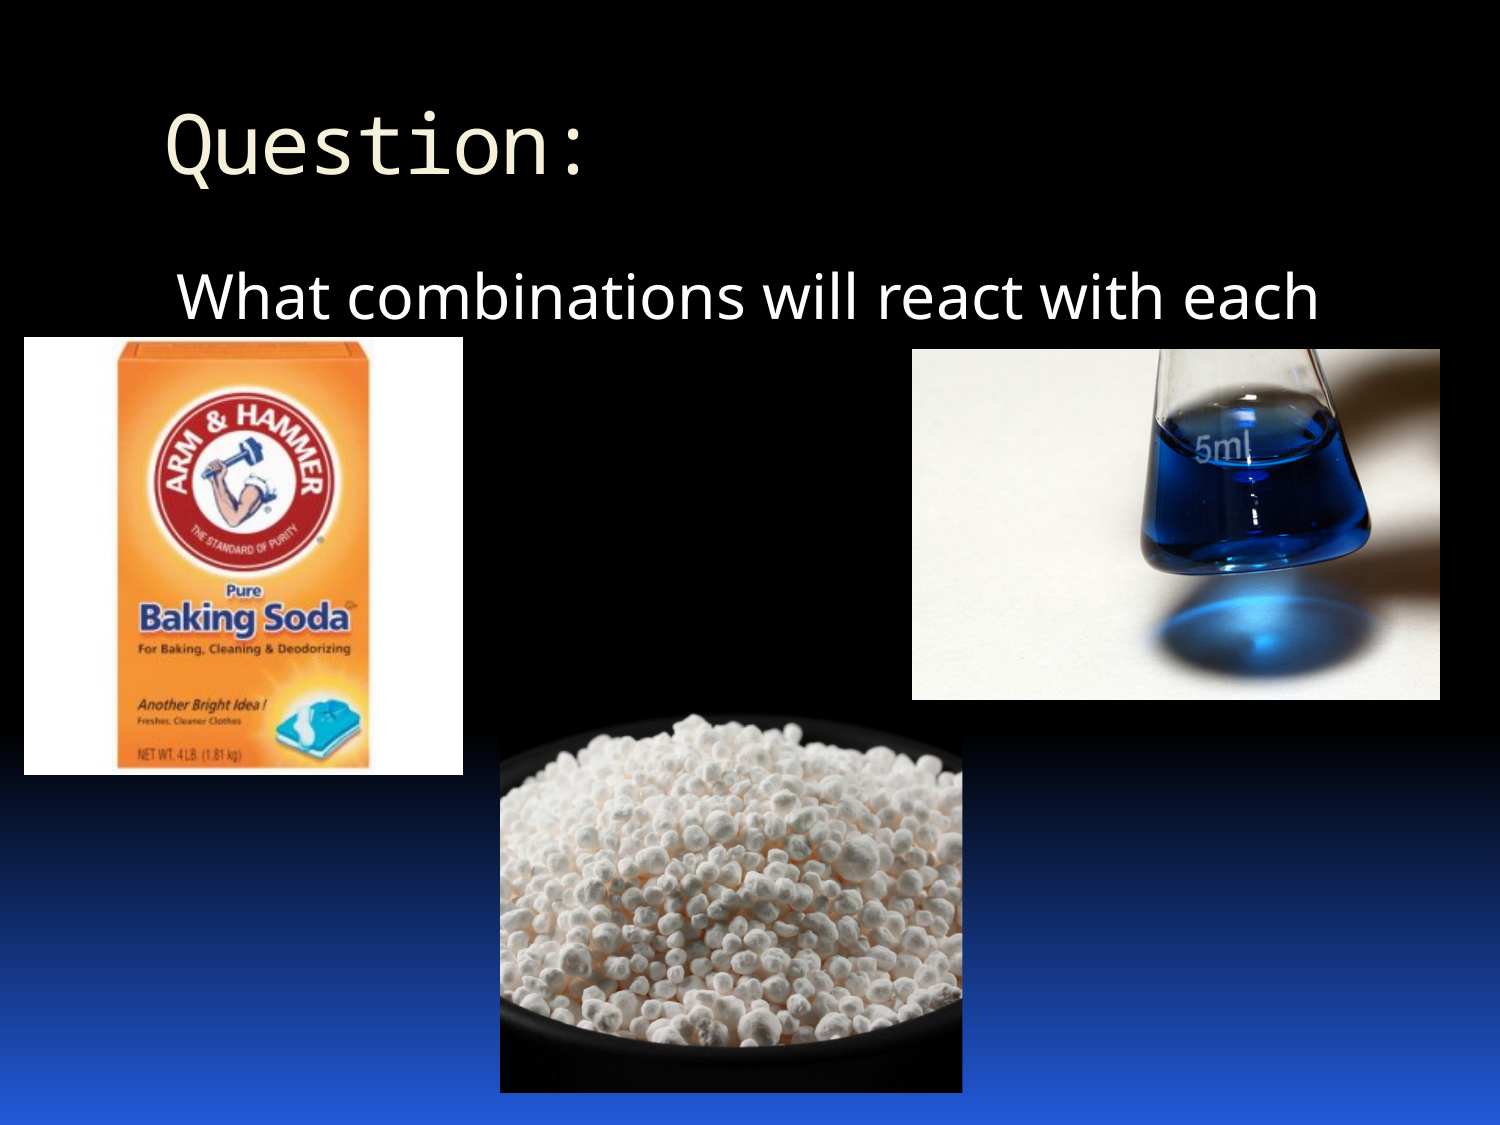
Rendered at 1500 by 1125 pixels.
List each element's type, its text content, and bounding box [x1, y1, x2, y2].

list What combinations will react with each other? [150, 249, 1425, 1000]
title Question: [150, 83, 1425, 234]
picture [499, 649, 963, 1094]
picture [911, 349, 1441, 701]
picture [24, 336, 463, 776]
